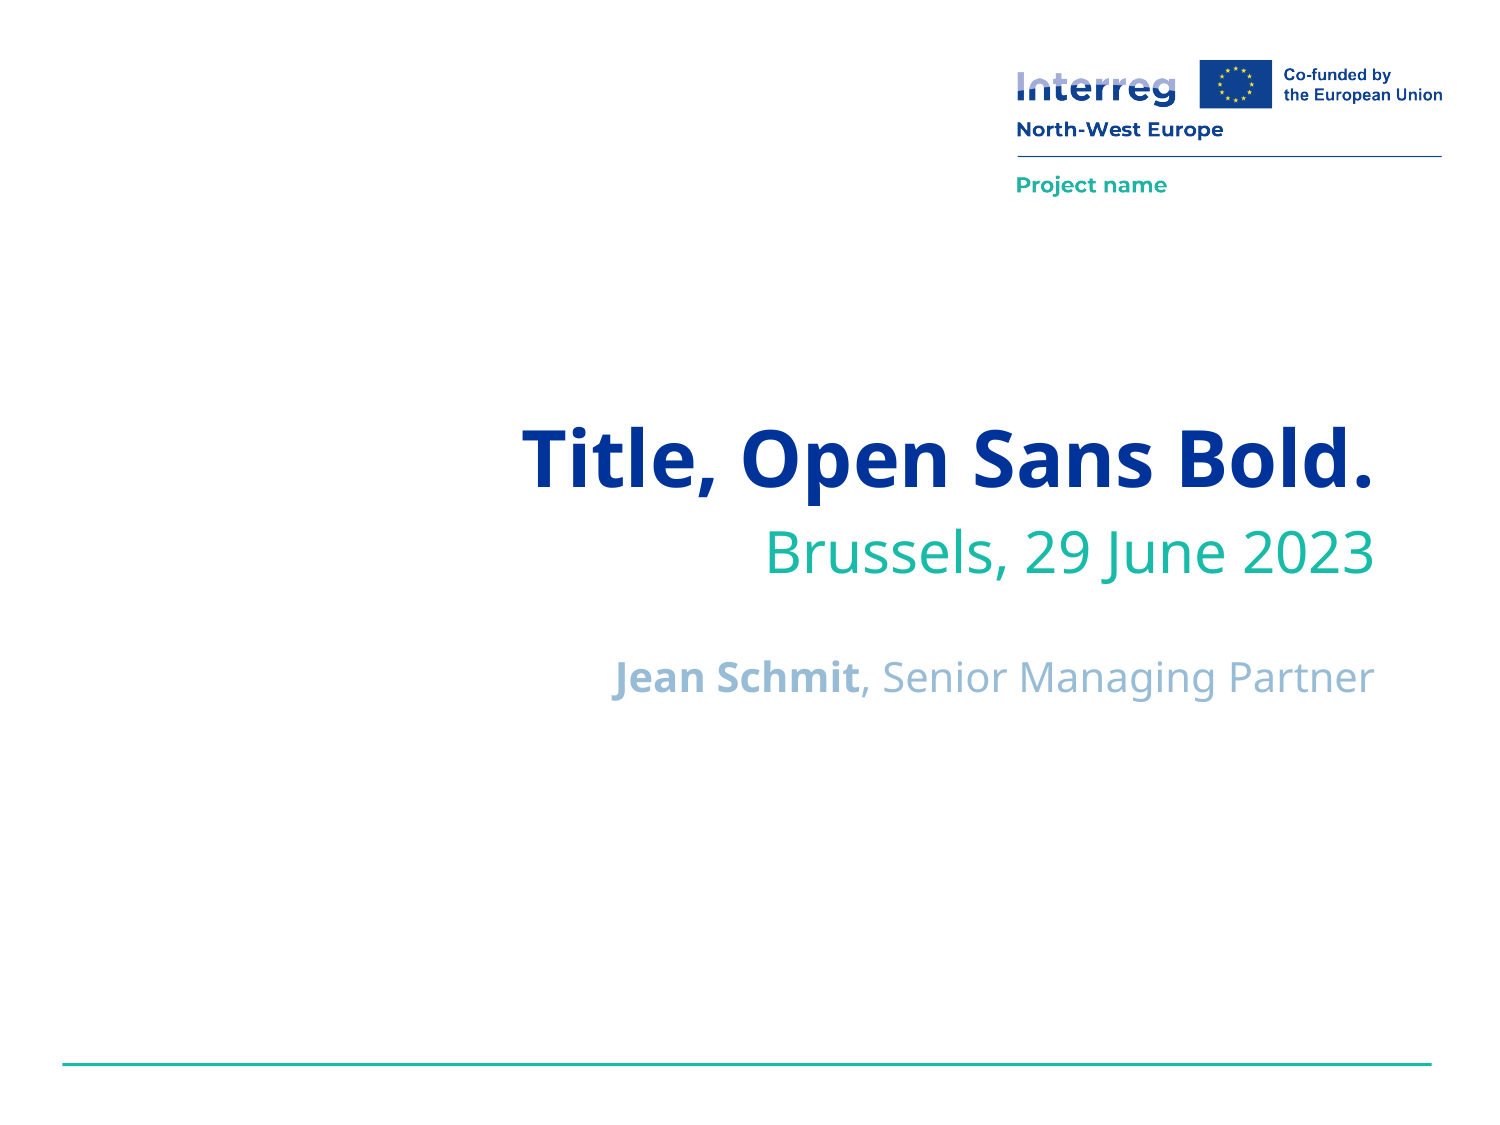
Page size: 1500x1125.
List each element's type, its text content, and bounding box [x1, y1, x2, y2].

picture [958, 0, 1500, 252]
list Jean Schmit, Senior Managing Partner [115, 643, 1391, 890]
title Title, Open Sans Bold. Brussels, 29 June 2023 [115, 349, 1391, 643]
